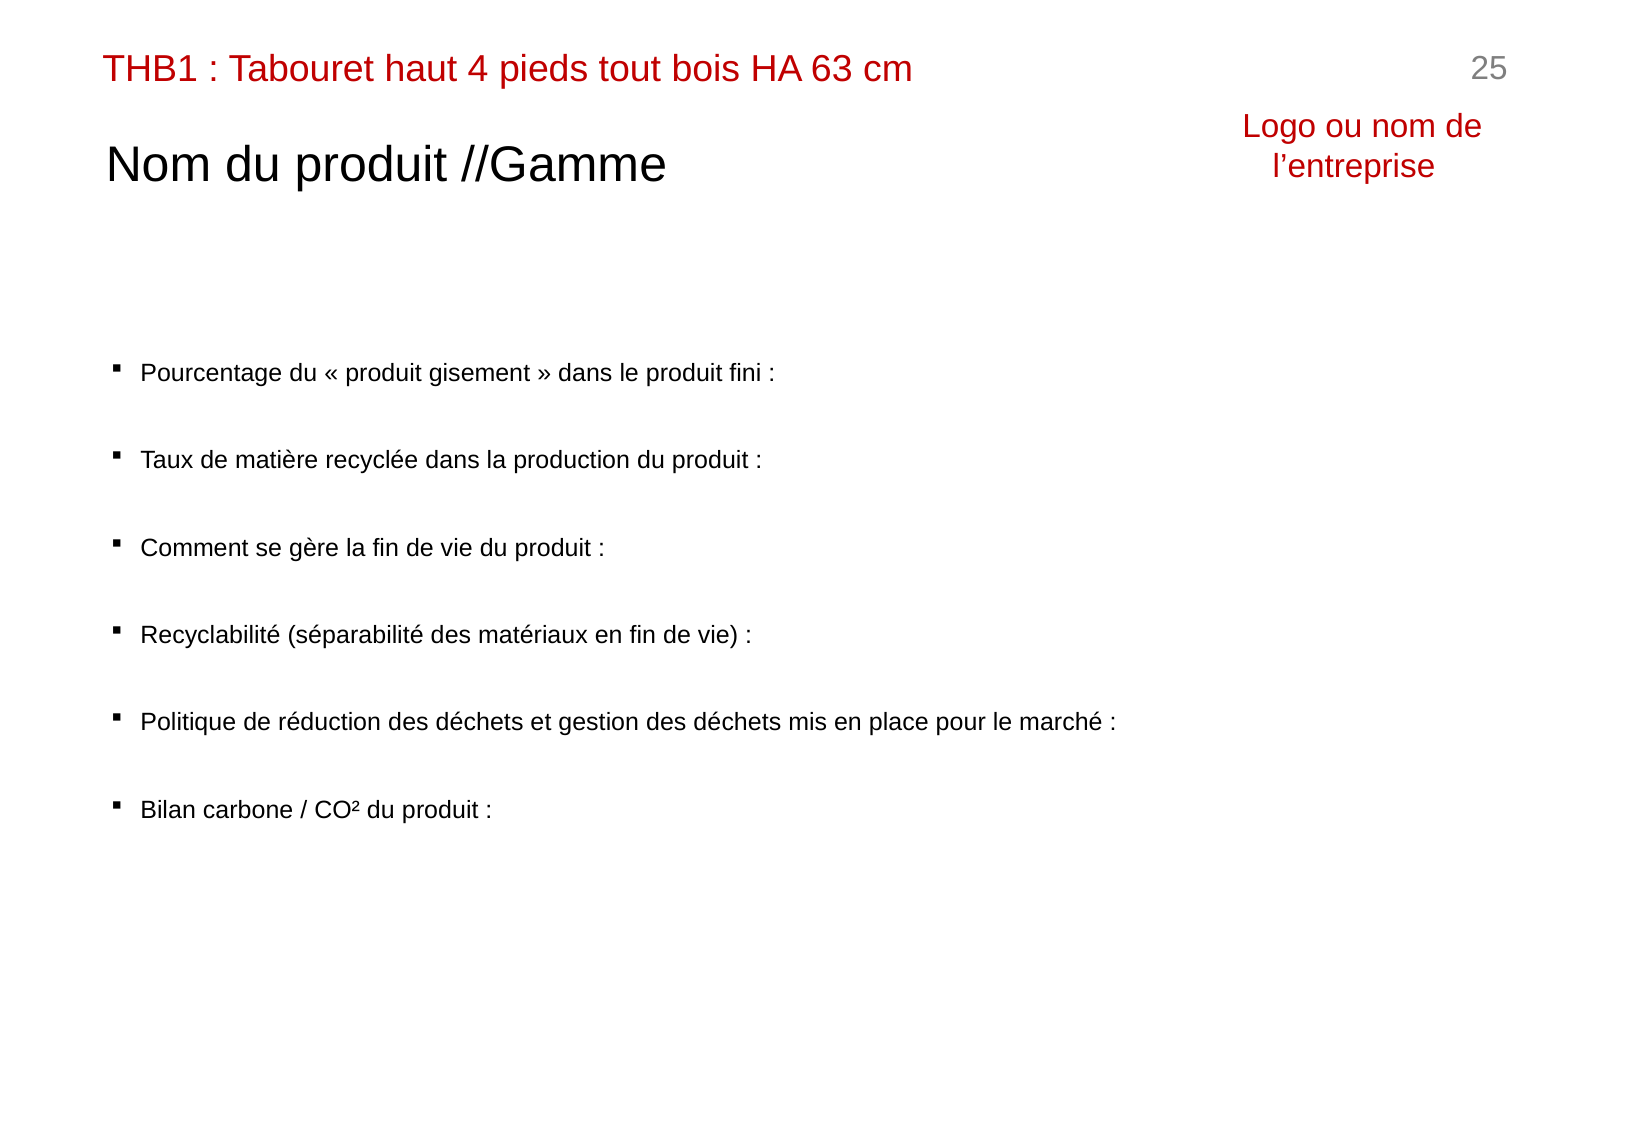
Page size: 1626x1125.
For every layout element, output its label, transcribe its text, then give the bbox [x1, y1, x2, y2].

text_box Pourcentage du « produit gisement » dans le produit fini : Taux de matière recyclée dans la production du produit : Comment se gère la fin de vie du produit : Recyclabilité (séparabilité des matériaux en fin de vie) : Politique de réduction des déchets et gestion des déchets mis en place pour le marché : Bilan carbone / CO² du produit : [81, 304, 1333, 1067]
text_box Logo ou nom de l’entreprise [1141, 91, 1567, 197]
title THB1 : Tabouret haut 4 pieds tout bois HA 63 cm [102, 19, 1426, 109]
list Nom du produit //Gamme [91, 109, 1523, 215]
slide_number 25 [1426, 19, 1523, 91]
